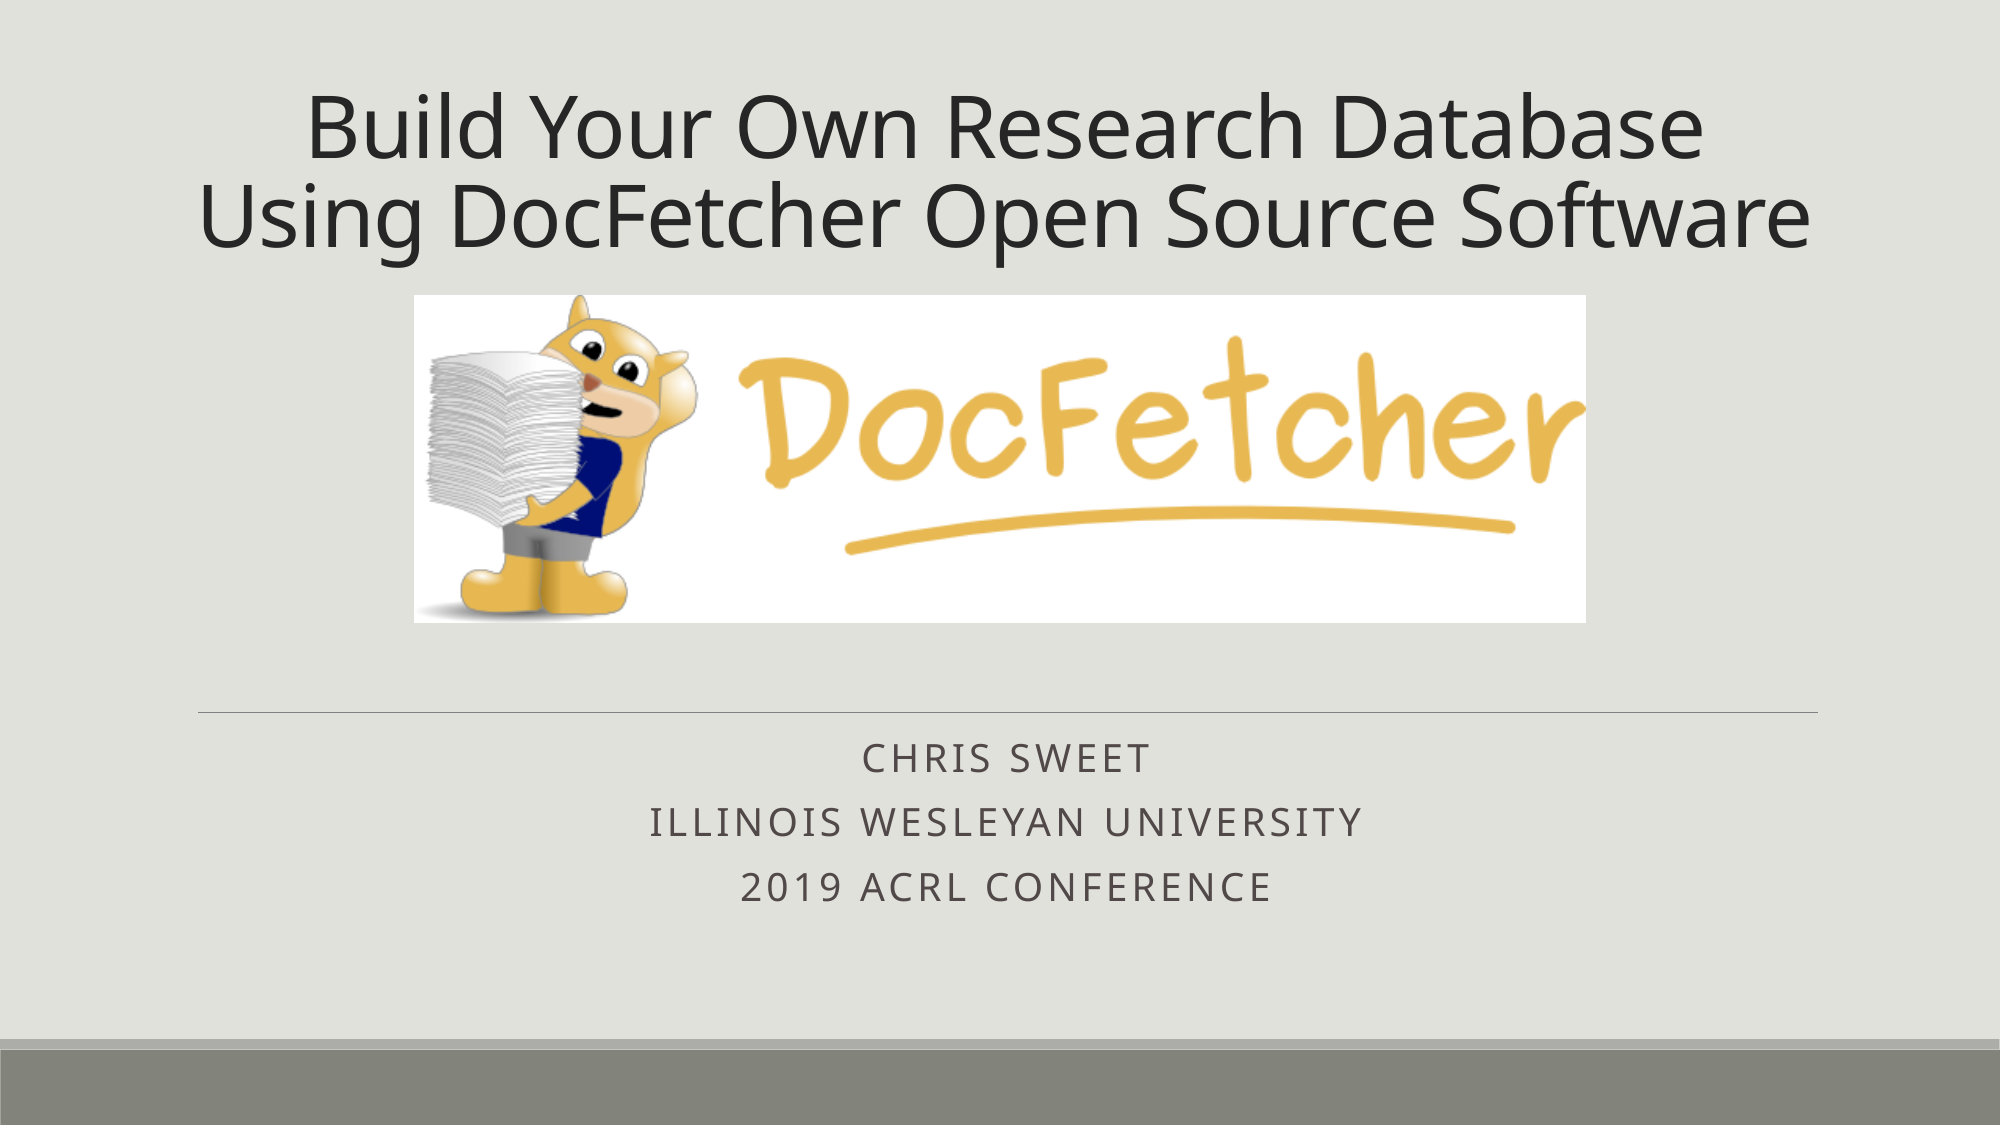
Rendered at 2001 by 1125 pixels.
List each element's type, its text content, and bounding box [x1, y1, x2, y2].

picture [413, 295, 1587, 623]
subtitle Chris Sweet Illinois Wesleyan University 2019 ACRL Conference [180, 730, 1831, 919]
title Build Your Own Research Database Using DocFetcher Open Source Software [180, 60, 1830, 273]
